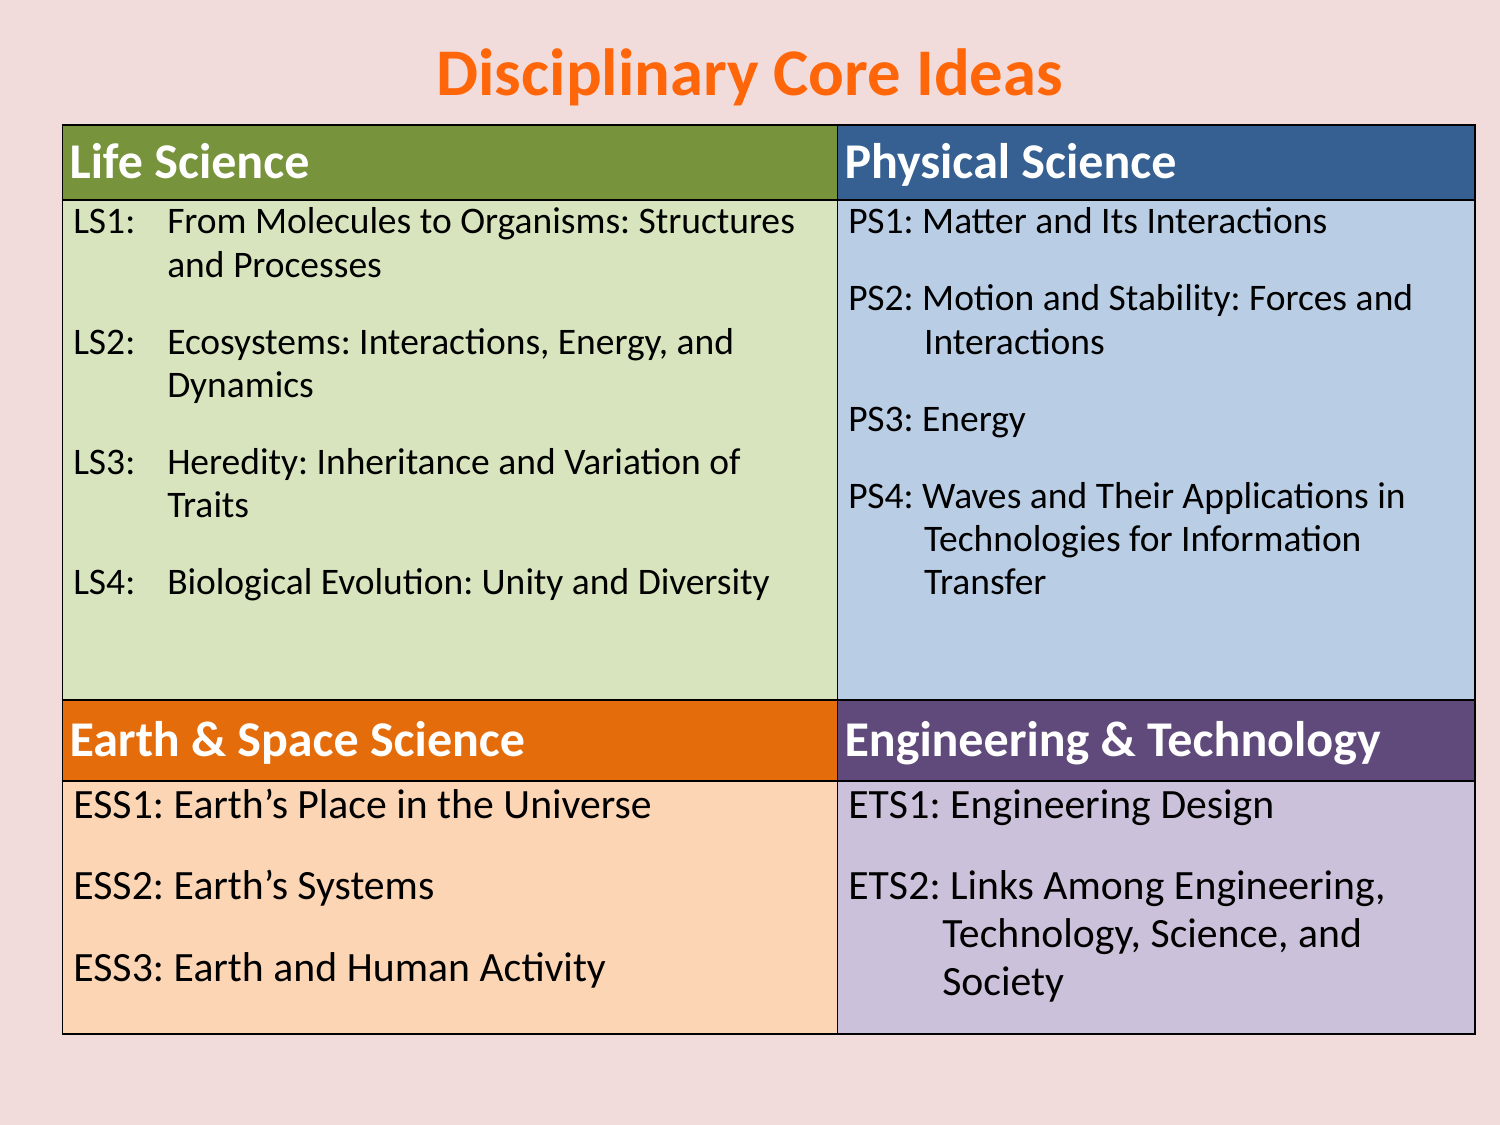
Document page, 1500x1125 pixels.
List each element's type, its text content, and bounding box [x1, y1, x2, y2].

table_cell ESS1: Earth’s Place in the Universe ESS2: Earth’s Systems ESS3: Earth and Human Activity [63, 782, 837, 1033]
table_cell PS1: Matter and Its Interactions PS2: Motion and Stability: Forces and Interactions PS3: Energy PS4: Waves and Their Applications in Technologies for Information Transfer [838, 201, 1474, 699]
table_cell LS1: From Molecules to Organisms: Structures and Processes LS2: Ecosystems: Interactions, Energy, and Dynamics LS3: Heredity: Inheritance and Variation of Traits LS4: Biological Evolution: Unity and Diversity [63, 201, 837, 699]
table_cell Earth & Space Science [63, 701, 837, 780]
table_cell Engineering & Technology [838, 701, 1474, 780]
title Disciplinary Core Ideas [75, 0, 1425, 124]
table_header Life Science [63, 126, 837, 199]
table_header Physical Science [838, 126, 1474, 199]
table_cell ETS1: Engineering Design ETS2: Links Among Engineering, Technology, Science, and Society [838, 782, 1474, 1033]
